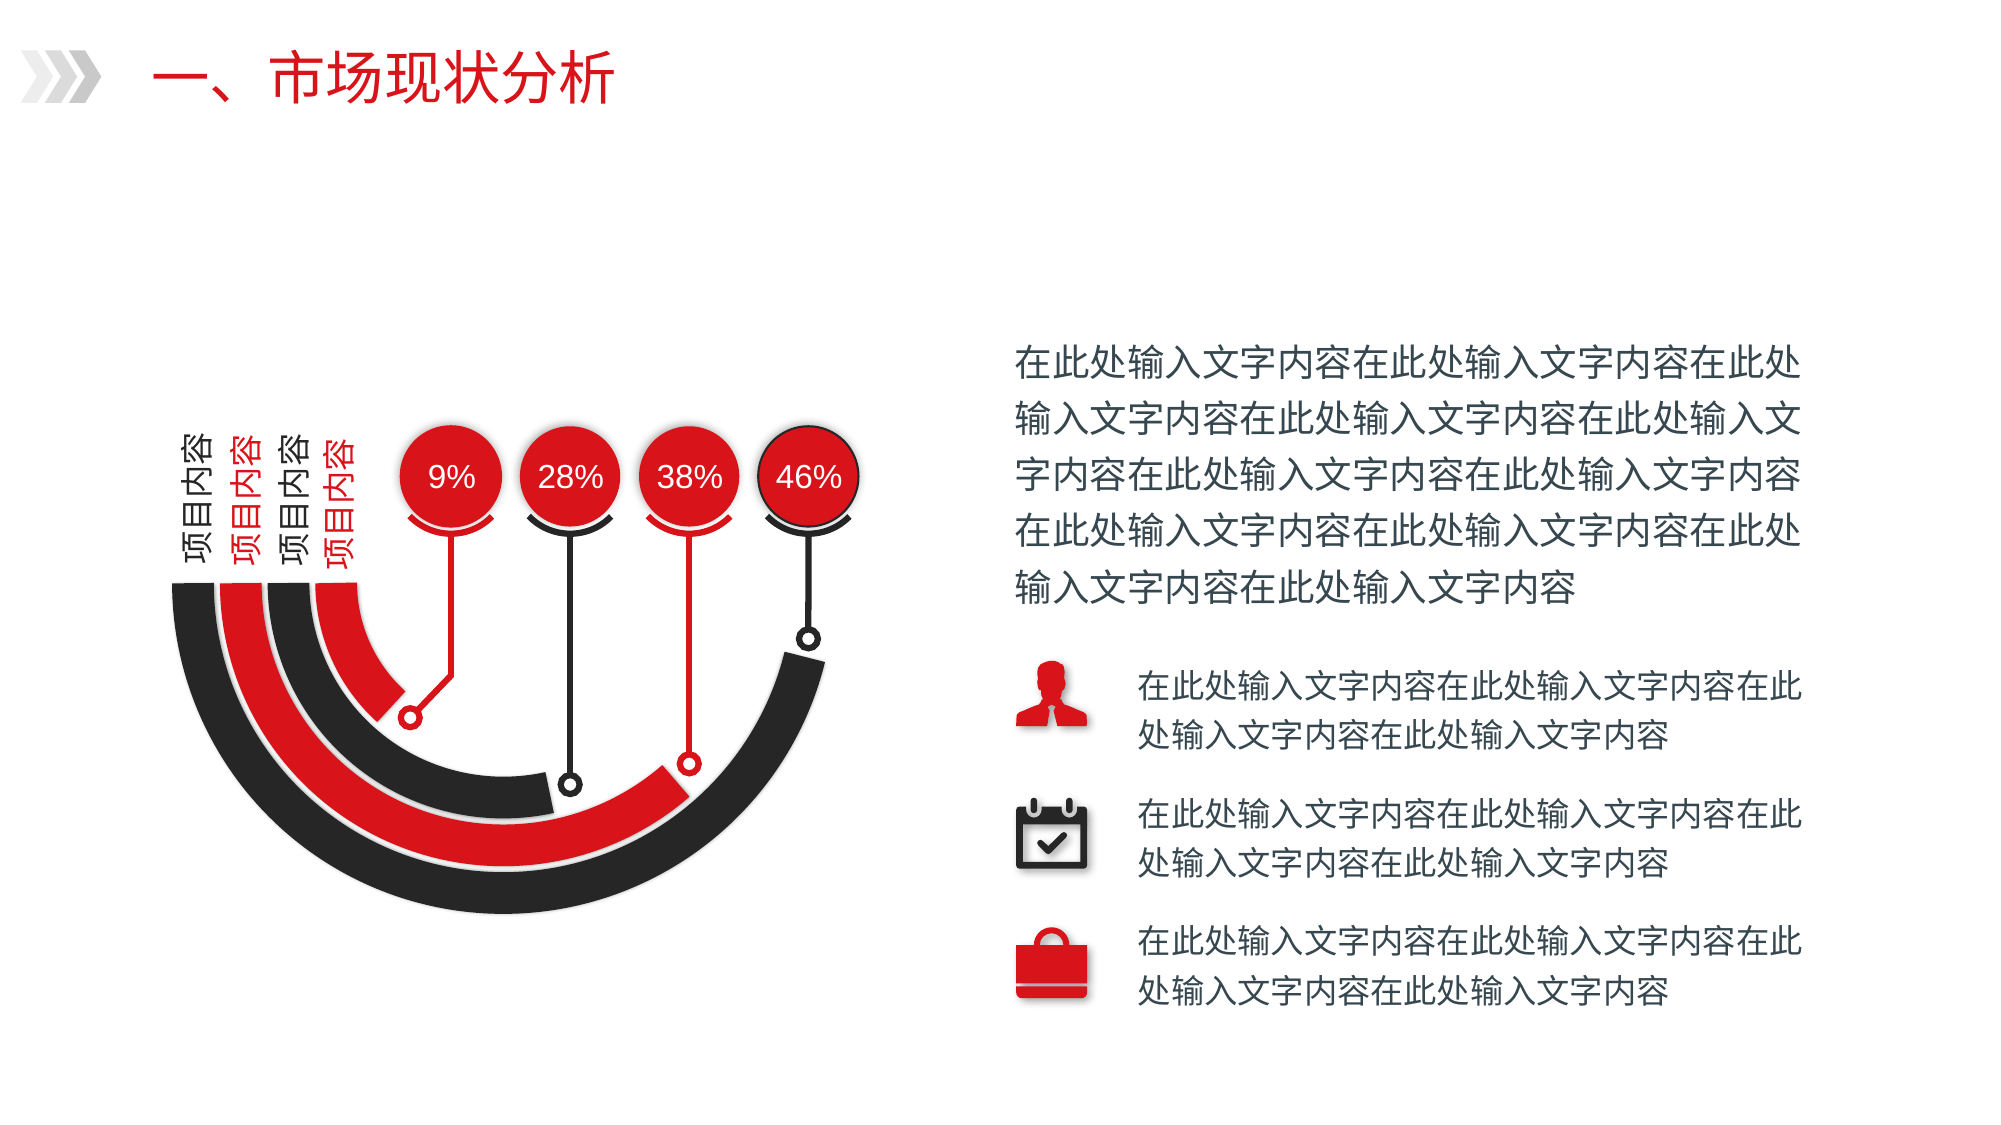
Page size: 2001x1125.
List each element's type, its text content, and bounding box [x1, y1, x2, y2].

text_box [1030, 797, 1038, 814]
text_box [1016, 660, 1087, 727]
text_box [20, 50, 102, 103]
text_box [1066, 797, 1073, 814]
text_box 在此处输入文字内容在此处输入文字内容在此处输入文字内容在此处输入文字内容 [1123, 903, 1836, 1018]
text_box [1016, 927, 1088, 999]
text_box 在此处输入文字内容在此处输入文字内容在此处输入文字内容在此处输入文字内容 [1123, 647, 1836, 762]
text_box 一、市场现状分析 [136, 33, 633, 119]
text_box 在此处输入文字内容在此处输入文字内容在此处输入文字内容在此处输入文字内容在此处输入文字内容在此处输入文字内容在此处输入文字内容在此处输入文字内容在此处输入文字内容在此处输入文字内容在此处输入文字内容 [999, 319, 1853, 616]
text_box [1016, 806, 1088, 869]
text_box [168, 272, 869, 894]
text_box 在此处输入文字内容在此处输入文字内容在此处输入文字内容在此处输入文字内容 [1123, 775, 1836, 890]
